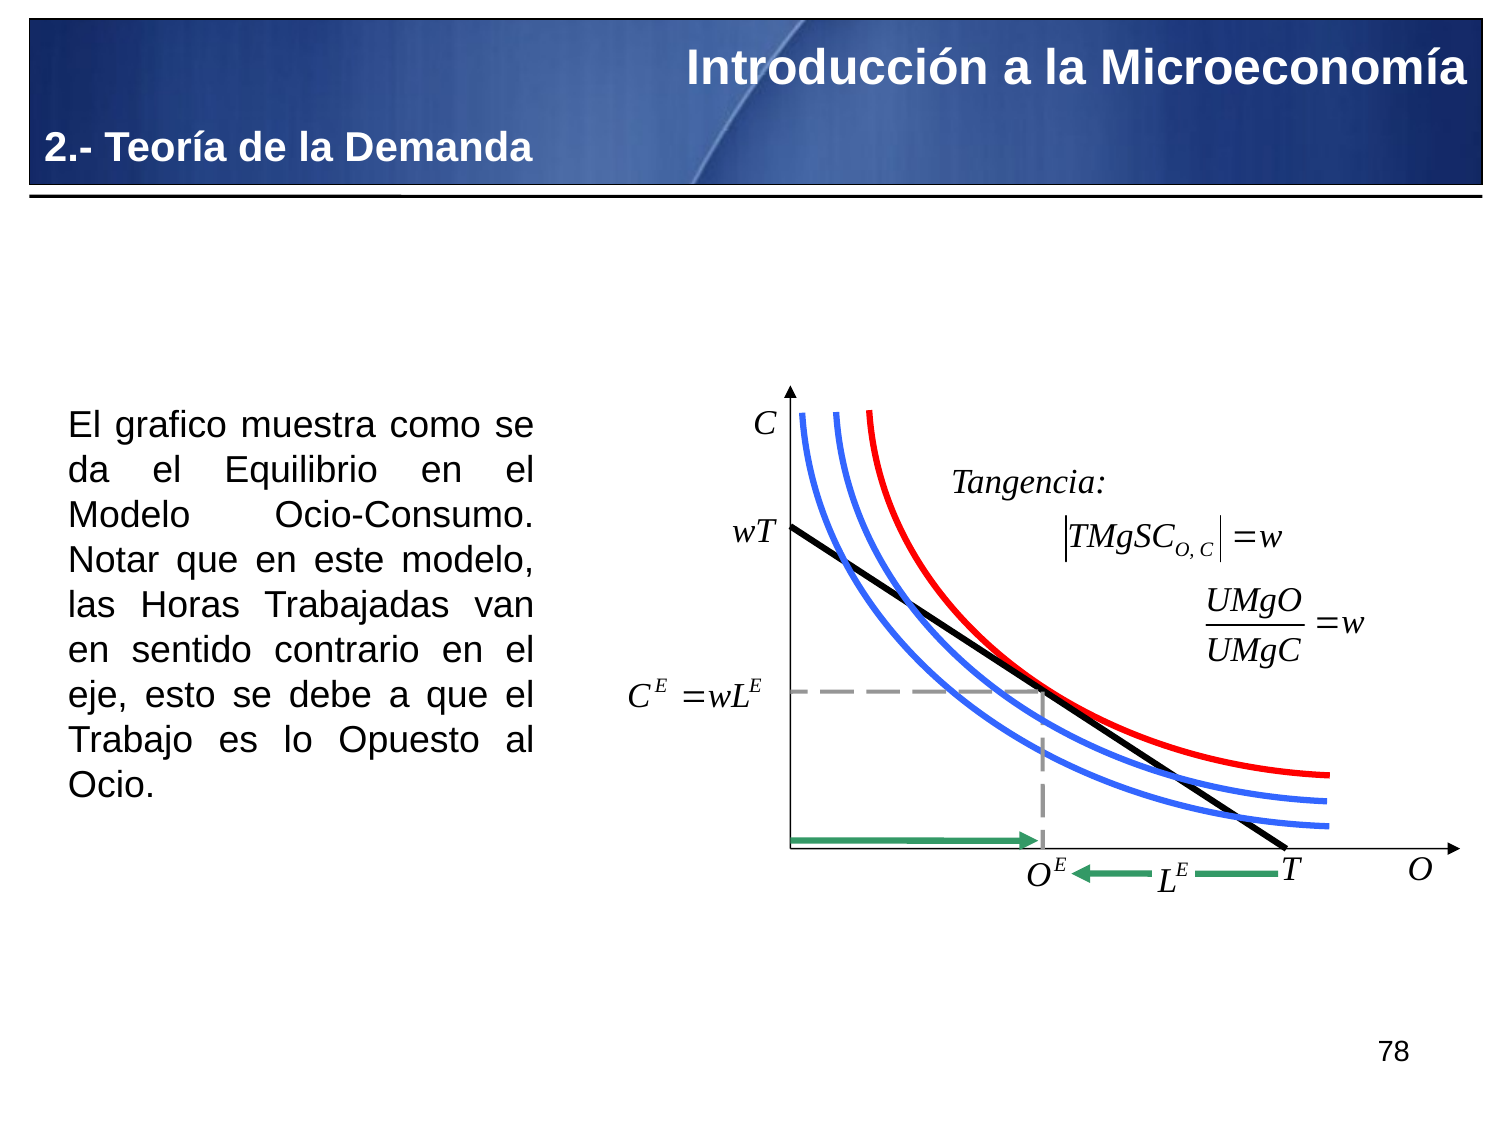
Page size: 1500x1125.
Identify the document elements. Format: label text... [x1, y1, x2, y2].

text_box [29, 19, 1483, 185]
text_box El grafico muestra como se da el Equilibrio en el Modelo Ocio-Consumo. Notar que en este modelo, las Horas Trabajadas van en sentido contrario en el eje, esto se debe a que el Trabajo es lo Opuesto al Ocio. [53, 392, 550, 812]
slide_number 78 [1074, 1024, 1426, 1103]
text_box 2.- Teoría de la Demanda [29, 112, 585, 178]
text_box Introducción a la Microeconomía [608, 26, 1483, 102]
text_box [622, 385, 1461, 899]
